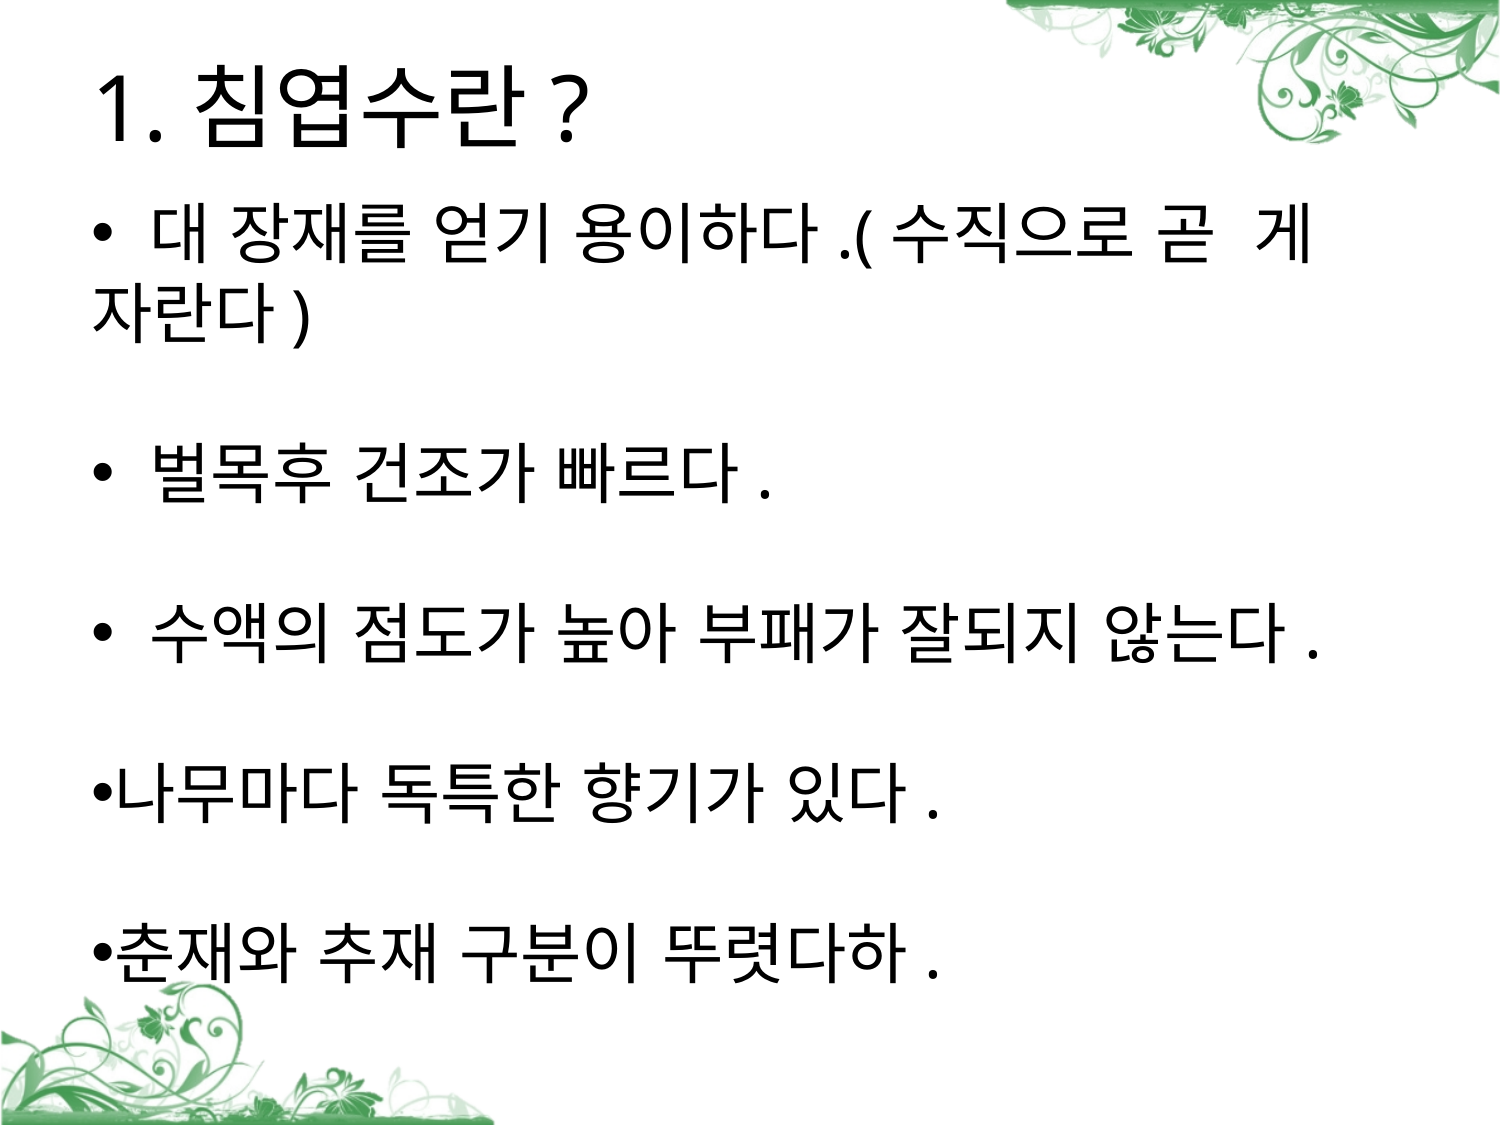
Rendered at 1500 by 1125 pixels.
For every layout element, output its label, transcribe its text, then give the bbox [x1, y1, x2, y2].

text_box 1.침엽수란? [76, 42, 809, 168]
picture [868, 0, 1500, 209]
picture [0, 918, 636, 1125]
text_box 대 장재를 얻기 용이하다.(수직으로 곧 게 자란다) 벌목후 건조가 빠르다. 수액의 점도가 높아 부패가 잘되지 않는다. 나무마다 독특한 향기가 있다. 춘재와 추재 구분이 뚜렷다하. [76, 184, 1459, 1044]
